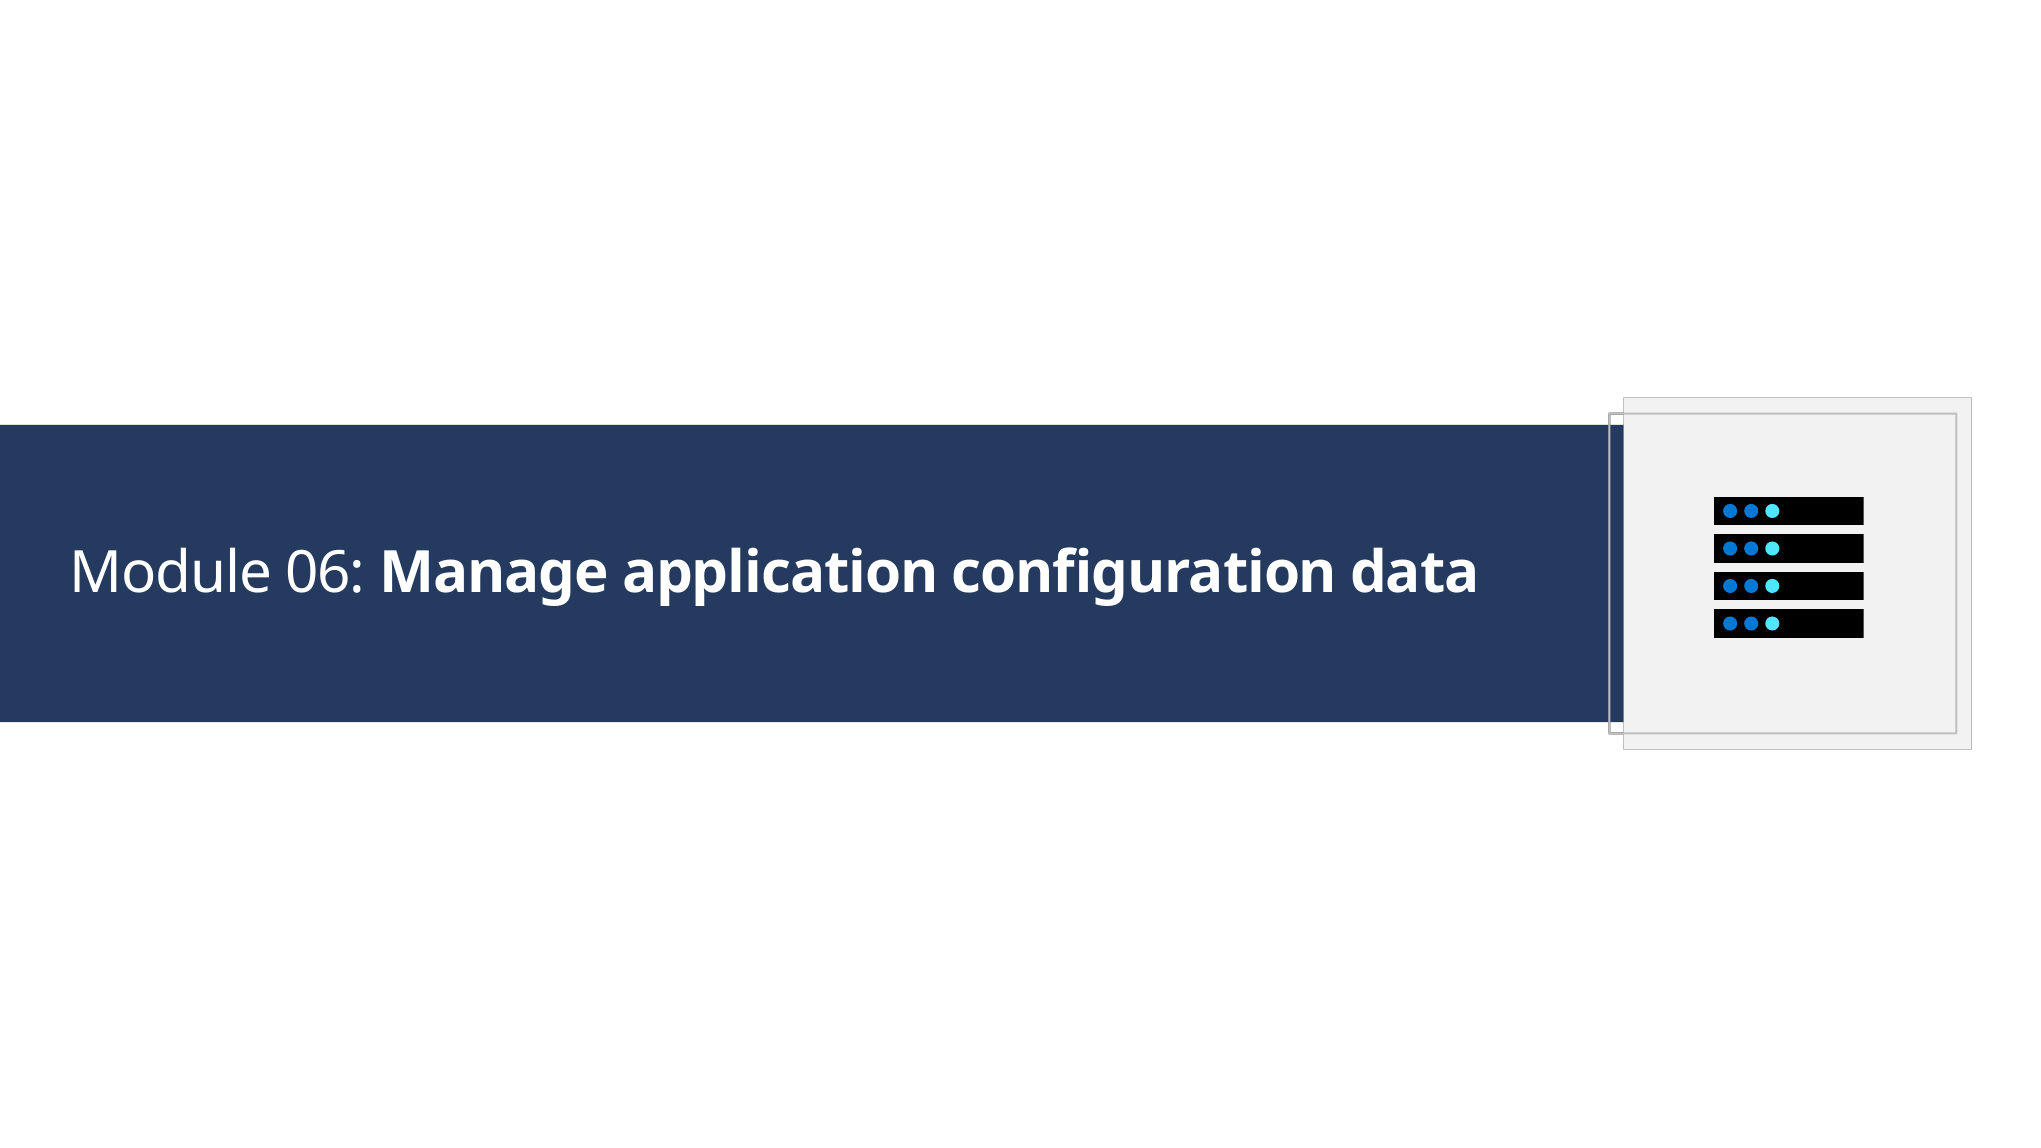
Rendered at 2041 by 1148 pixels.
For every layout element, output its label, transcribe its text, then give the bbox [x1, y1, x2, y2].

title Module 06: Manage application configuration data [70, 541, 1586, 606]
picture [0, 0, 2041, 1148]
